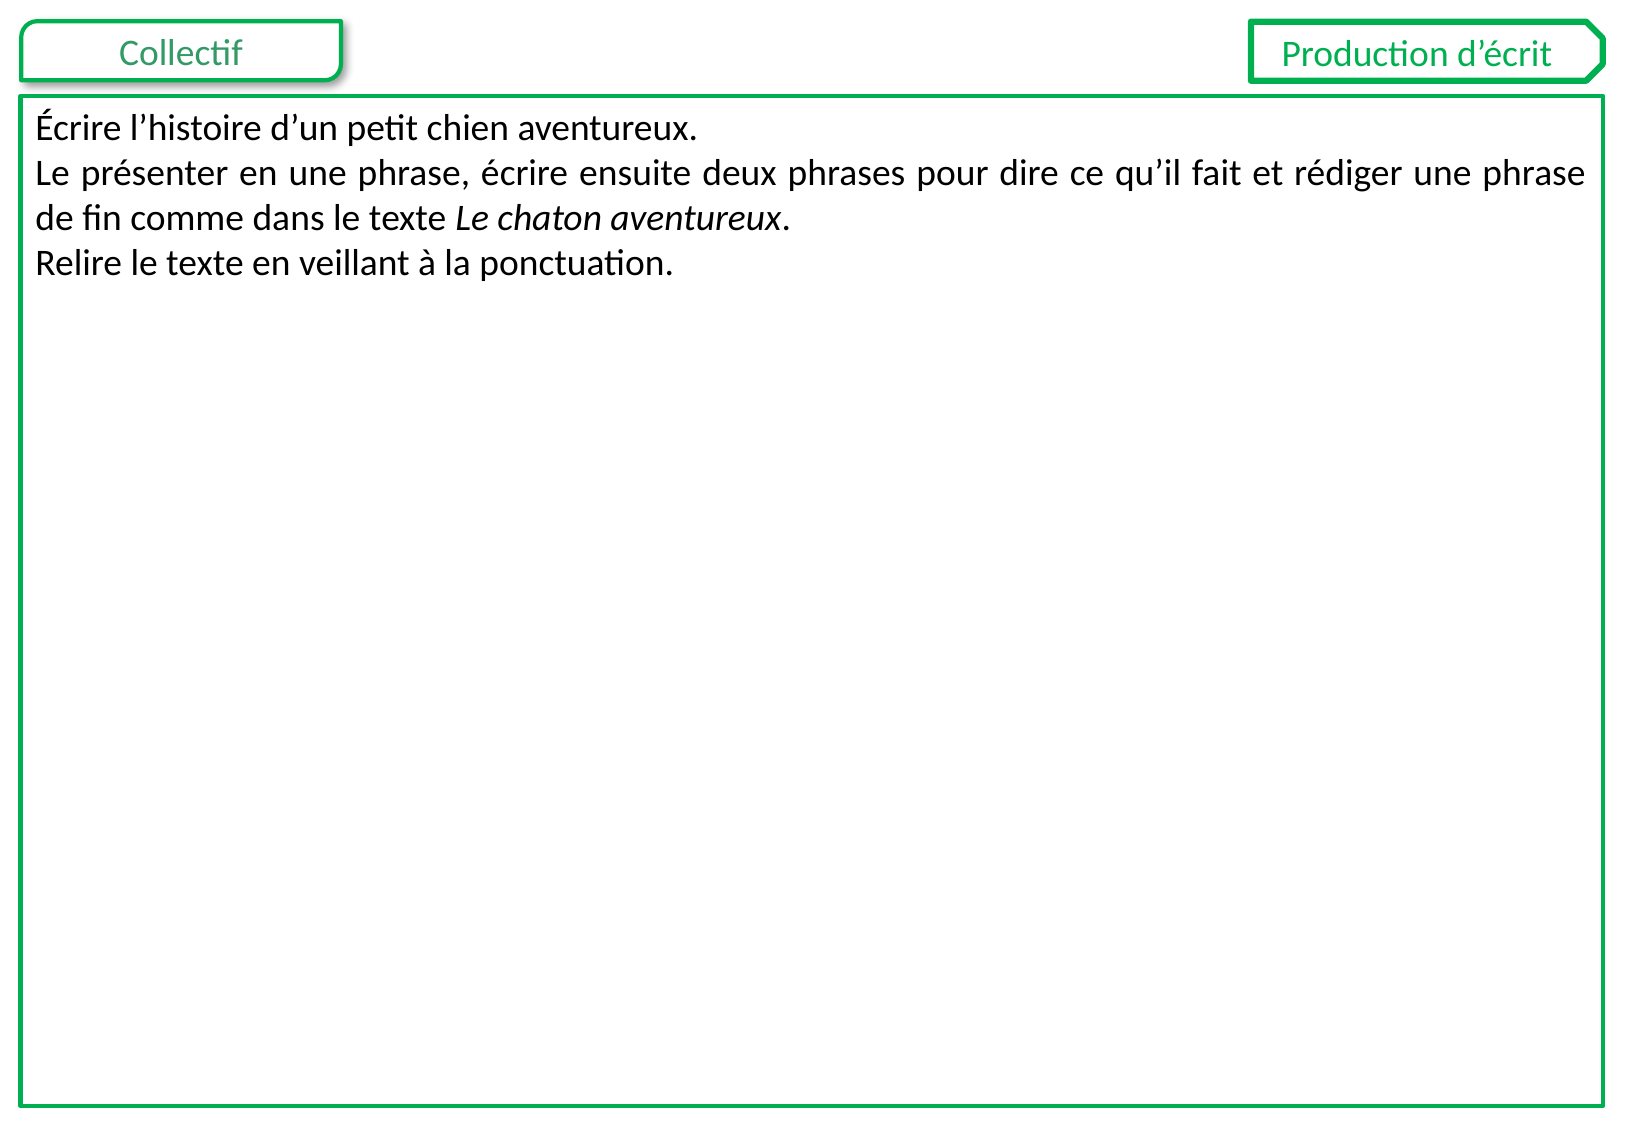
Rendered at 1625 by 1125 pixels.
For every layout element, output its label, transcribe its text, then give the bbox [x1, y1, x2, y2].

list Écrire l’histoire d’un petit chien aventureux. Le présenter en une phrase, écrire ensuite deux phrases pour dire ce qu’il fait et rédiger une phrase de fin comme dans le texte Le chaton aventureux. Relire le texte en veillant à la ponctuation. [18, 94, 1605, 1108]
list Production d’écrit [1250, 21, 1584, 81]
